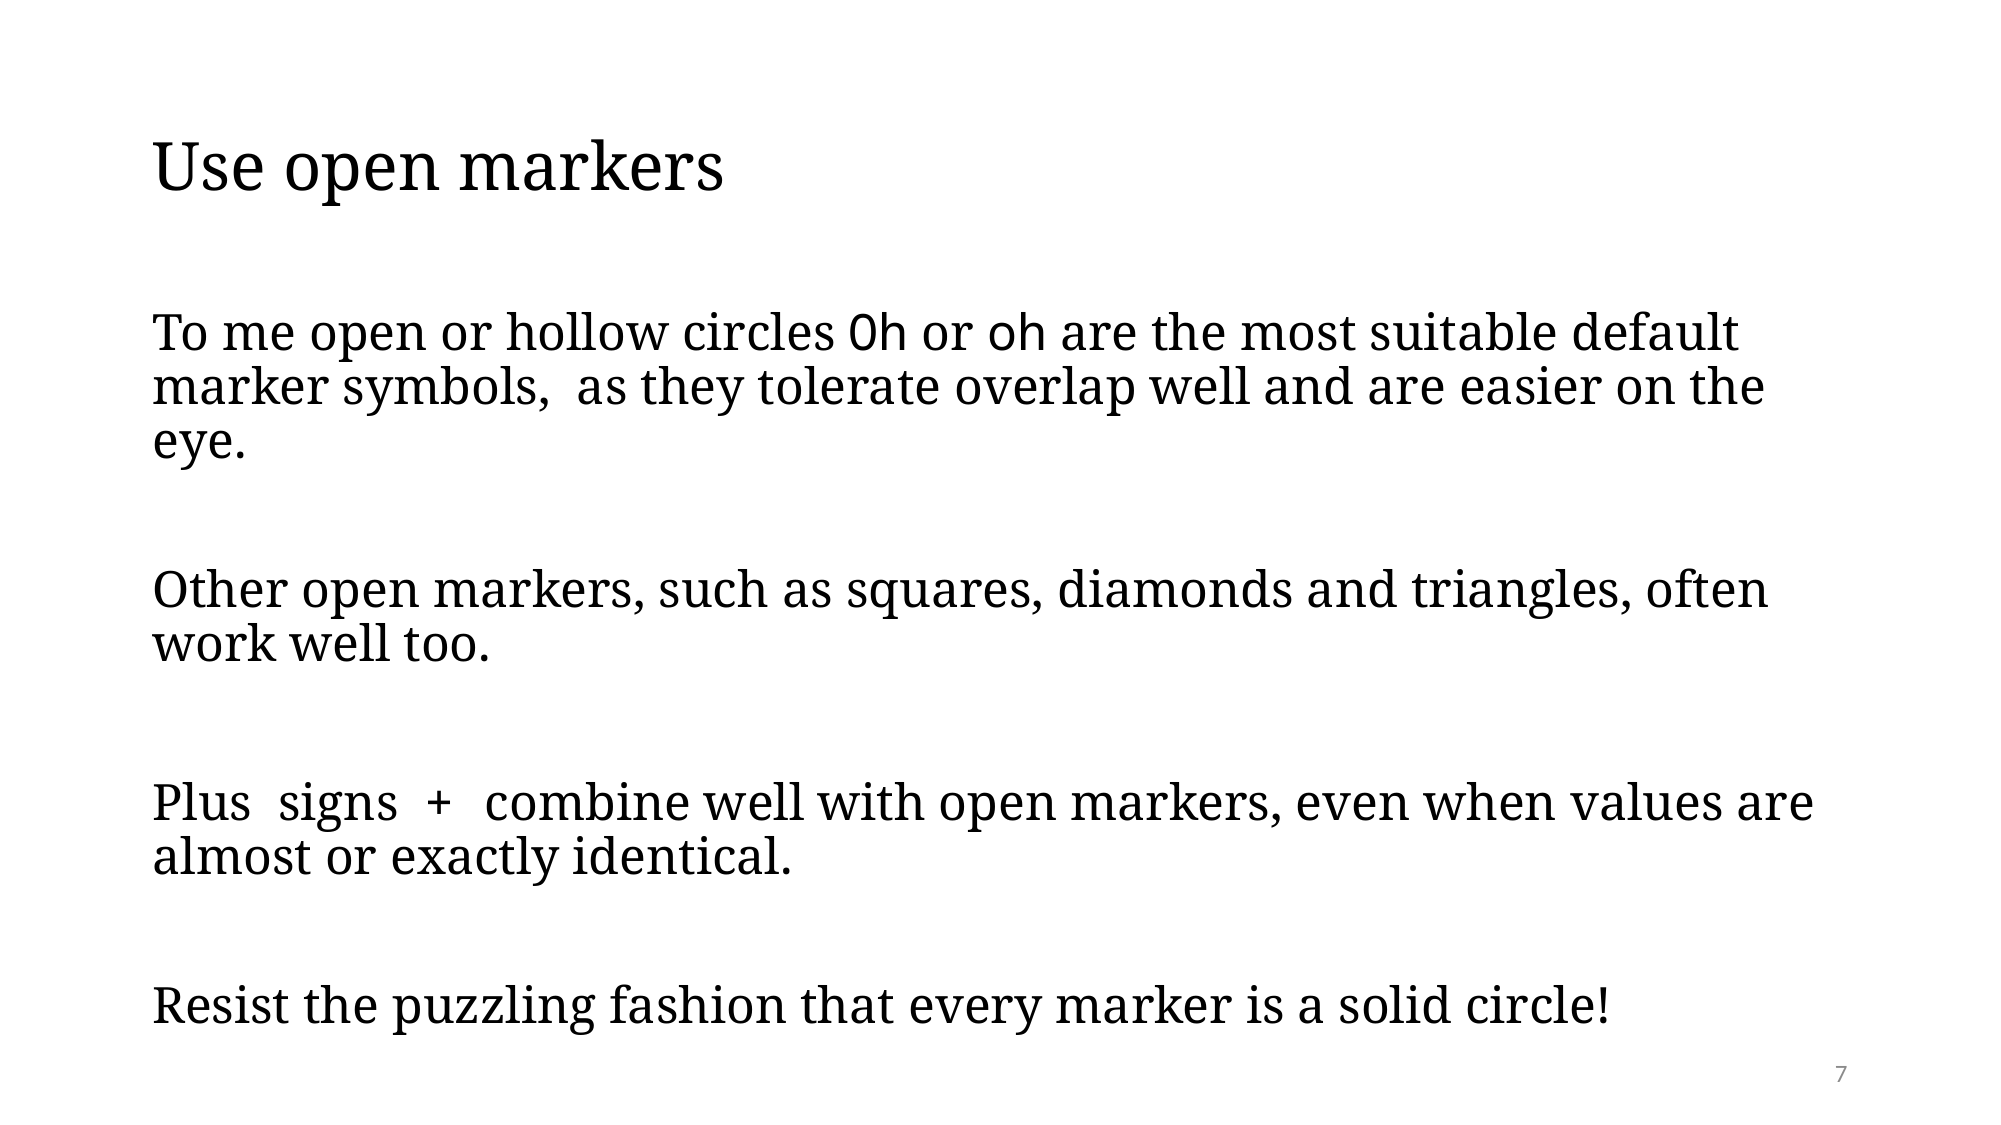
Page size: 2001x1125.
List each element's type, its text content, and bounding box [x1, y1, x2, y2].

title Use open markers [137, 59, 1863, 278]
list To me open or hollow circles Oh or oh are the most suitable default marker symbols, as they tolerate overlap well and are easier on the eye. Other open markers, such as squares, diamonds and triangles, often work well too. Plus signs + combine well with open markers, even when values are almost or exactly identical. Resist the puzzling fashion that every marker is a solid circle! [137, 299, 1863, 1014]
slide_number 7 [1412, 1042, 1863, 1103]
